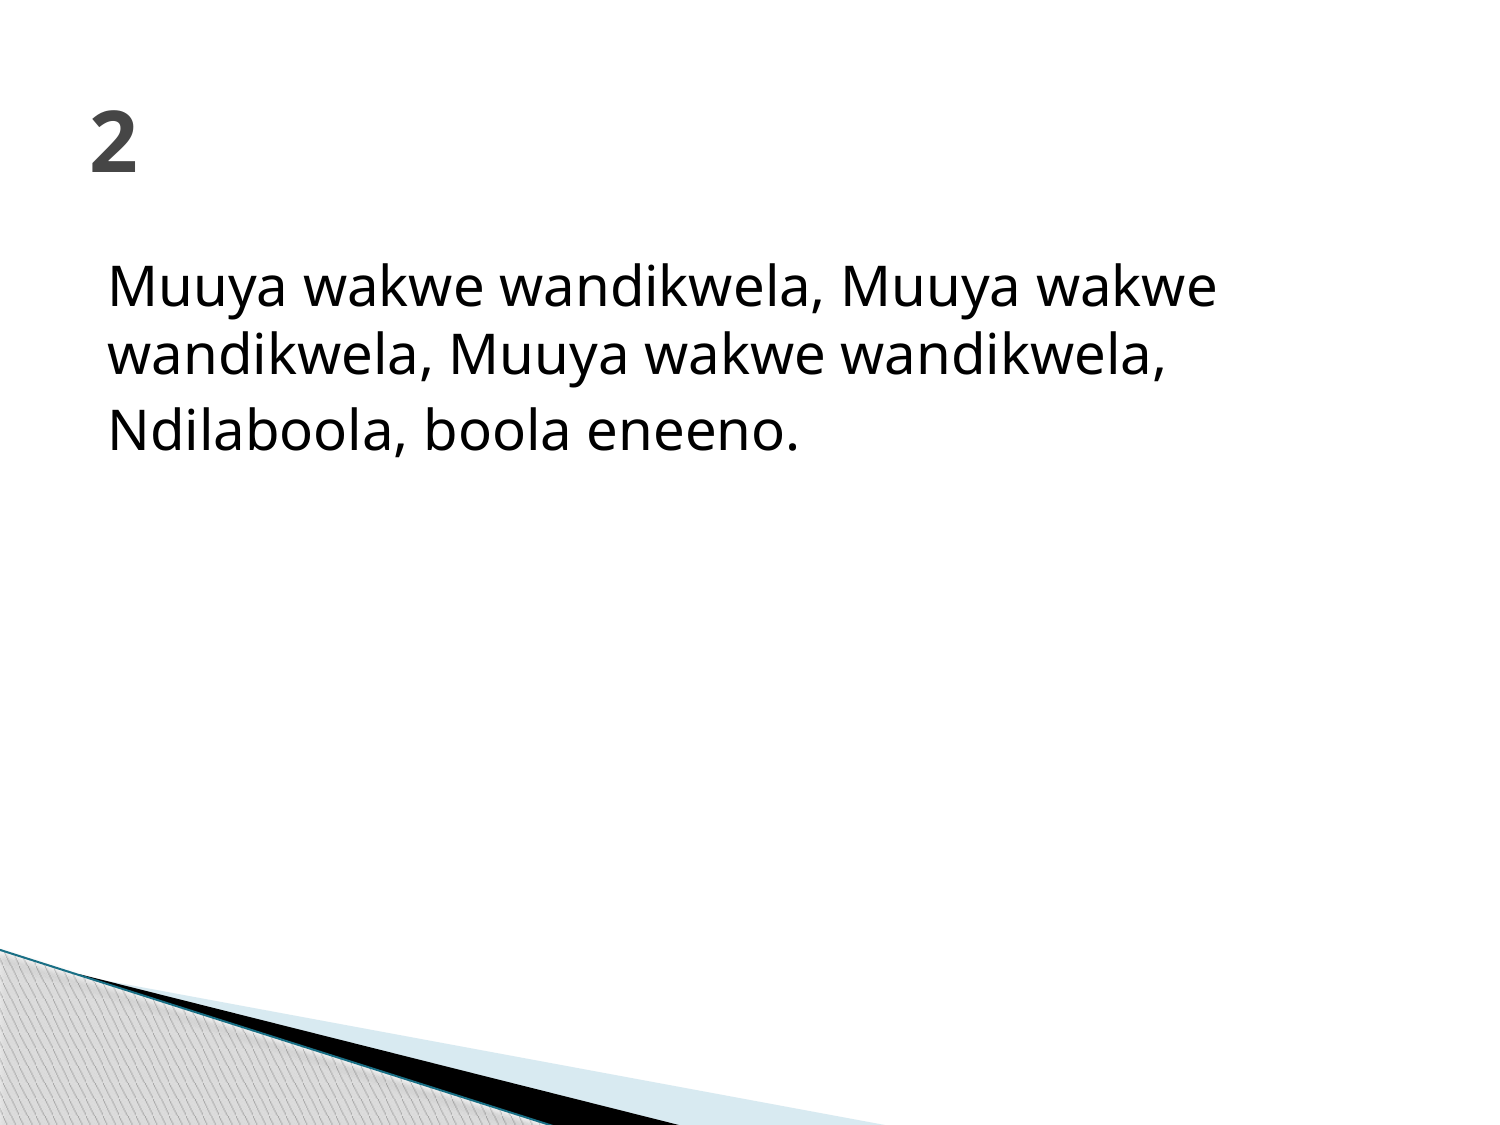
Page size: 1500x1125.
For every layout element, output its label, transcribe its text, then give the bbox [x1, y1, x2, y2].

list Muuya wakwe wandikwela, Muuya wakwe wandikwela, Muuya wakwe wandikwela, Ndilaboola, boola eneeno. [75, 243, 1425, 986]
title 2 [75, 45, 1425, 233]
